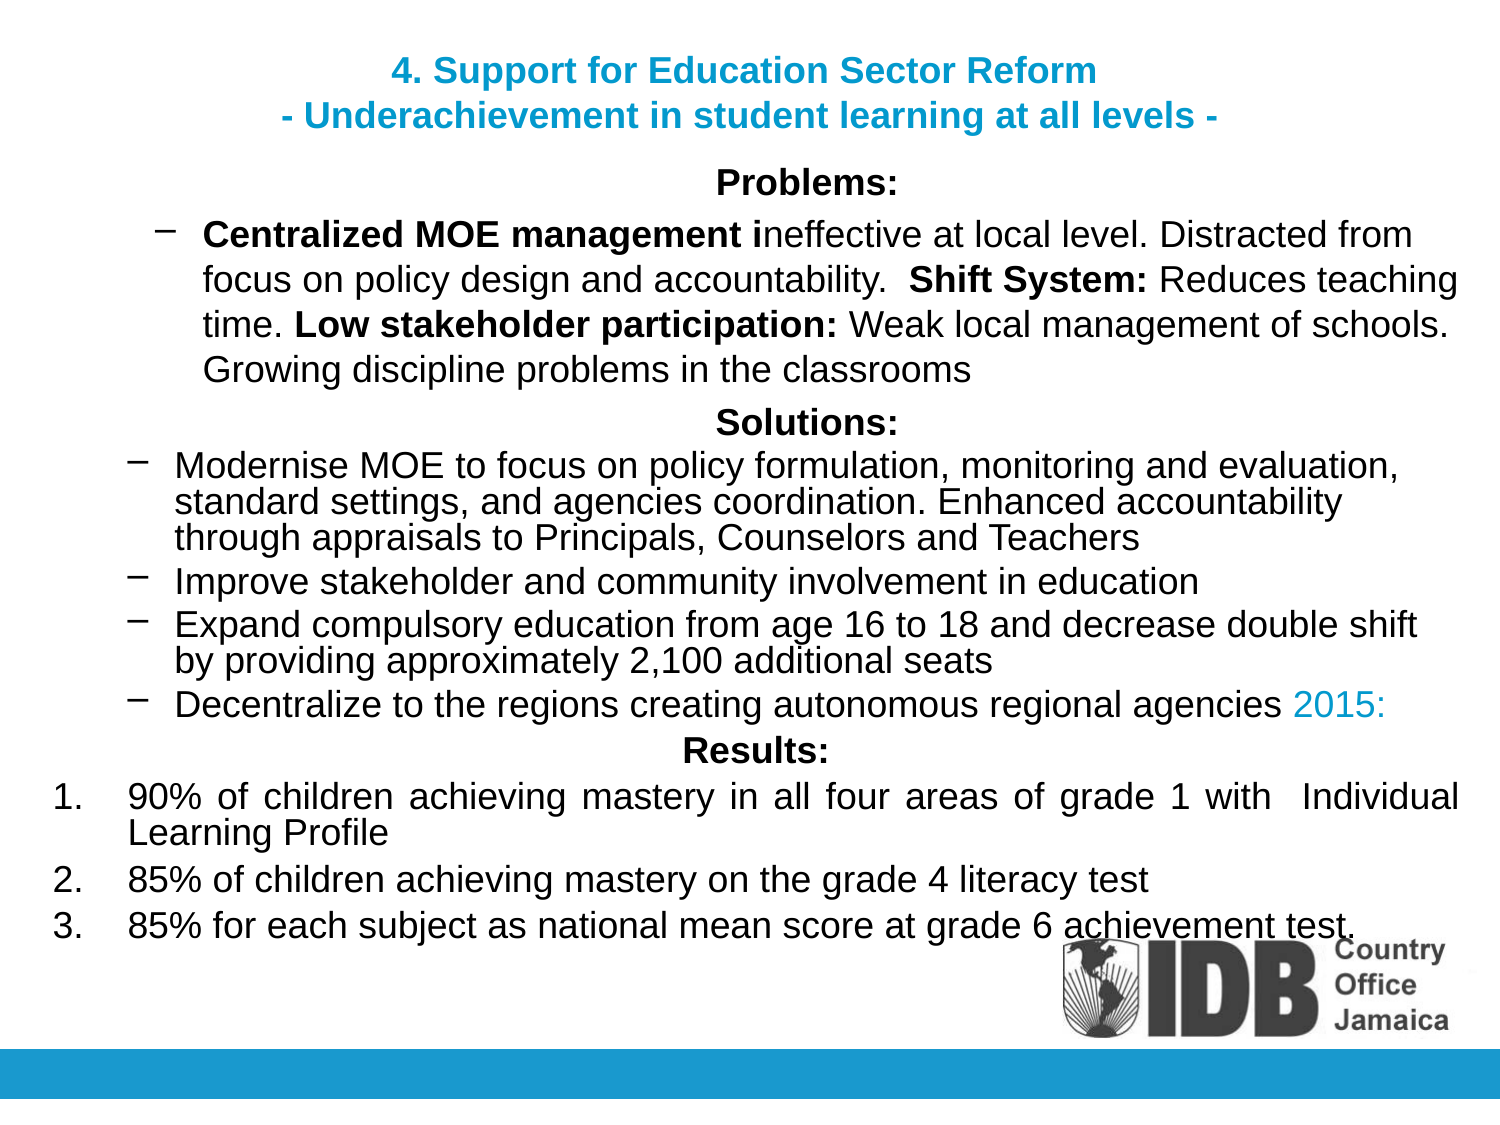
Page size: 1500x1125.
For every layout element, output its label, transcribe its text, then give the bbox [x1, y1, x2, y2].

title 4. Support for Education Sector Reform - Underachievement in student learning at all levels - [74, 44, 1426, 138]
list Problems: Centralized MOE management ineffective at local level. Distracted from focus on policy design and accountability. Shift System: Reduces teaching time. Low stakeholder participation: Weak local management of schools. Growing discipline problems in the classrooms Solutions: Modernise MOE to focus on policy formulation, monitoring and evaluation, standard settings, and agencies coordination. Enhanced accountability through appraisals to Principals, Counselors and Teachers Improve stakeholder and community involvement in education Expand compulsory education from age 16 to 18 and decrease double shift by providing approximately 2,100 additional seats Decentralize to the regions creating autonomous regional agencies 2015: Results: 90% of children achieving mastery in all four areas of grade 1 with Individual Learning Profile 85% of children achieving mastery on the grade 4 literacy test 85% for each subject as national mean score at grade 6 achievement test. [37, 149, 1476, 988]
picture [0, 1049, 1500, 1099]
picture [1062, 937, 1477, 1039]
